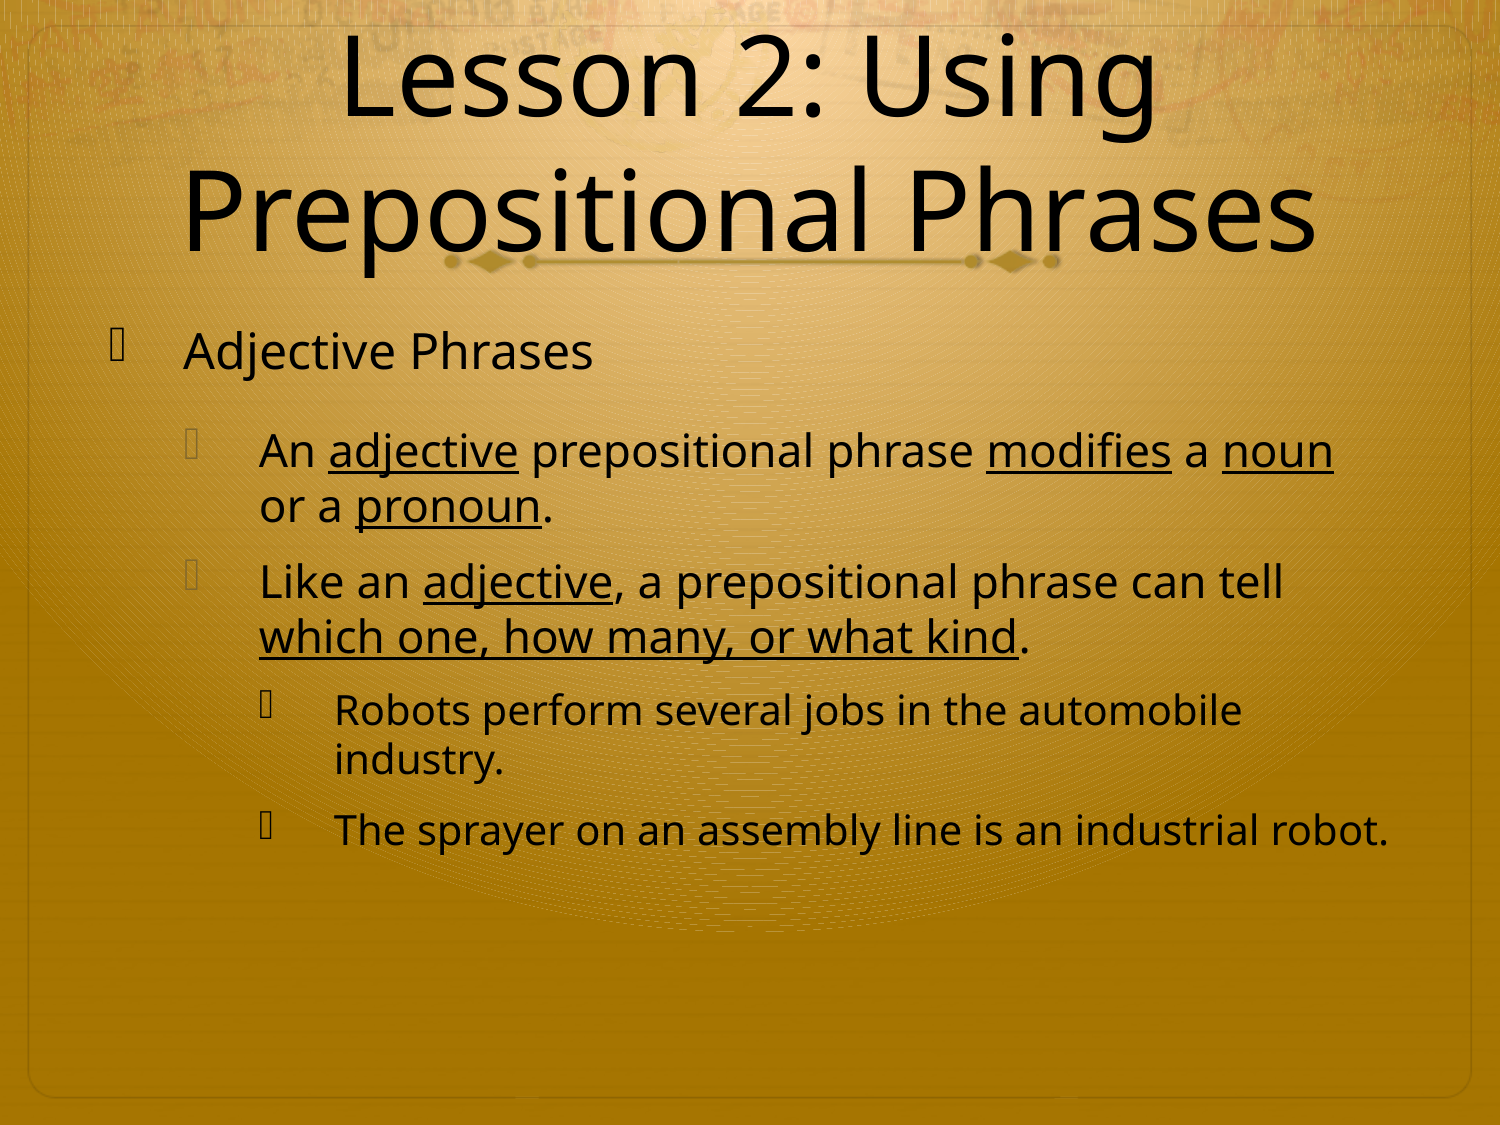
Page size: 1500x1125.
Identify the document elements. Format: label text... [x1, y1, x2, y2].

picture [0, 0, 1500, 1125]
list Adjective Phrases An adjective prepositional phrase modifies a noun or a pronoun. Like an adjective, a prepositional phrase can tell which one, how many, or what kind. Robots perform several jobs in the automobile industry. The sprayer on an assembly line is an industrial robot. [93, 312, 1407, 988]
title Lesson 2: Using Prepositional Phrases [93, 45, 1407, 233]
